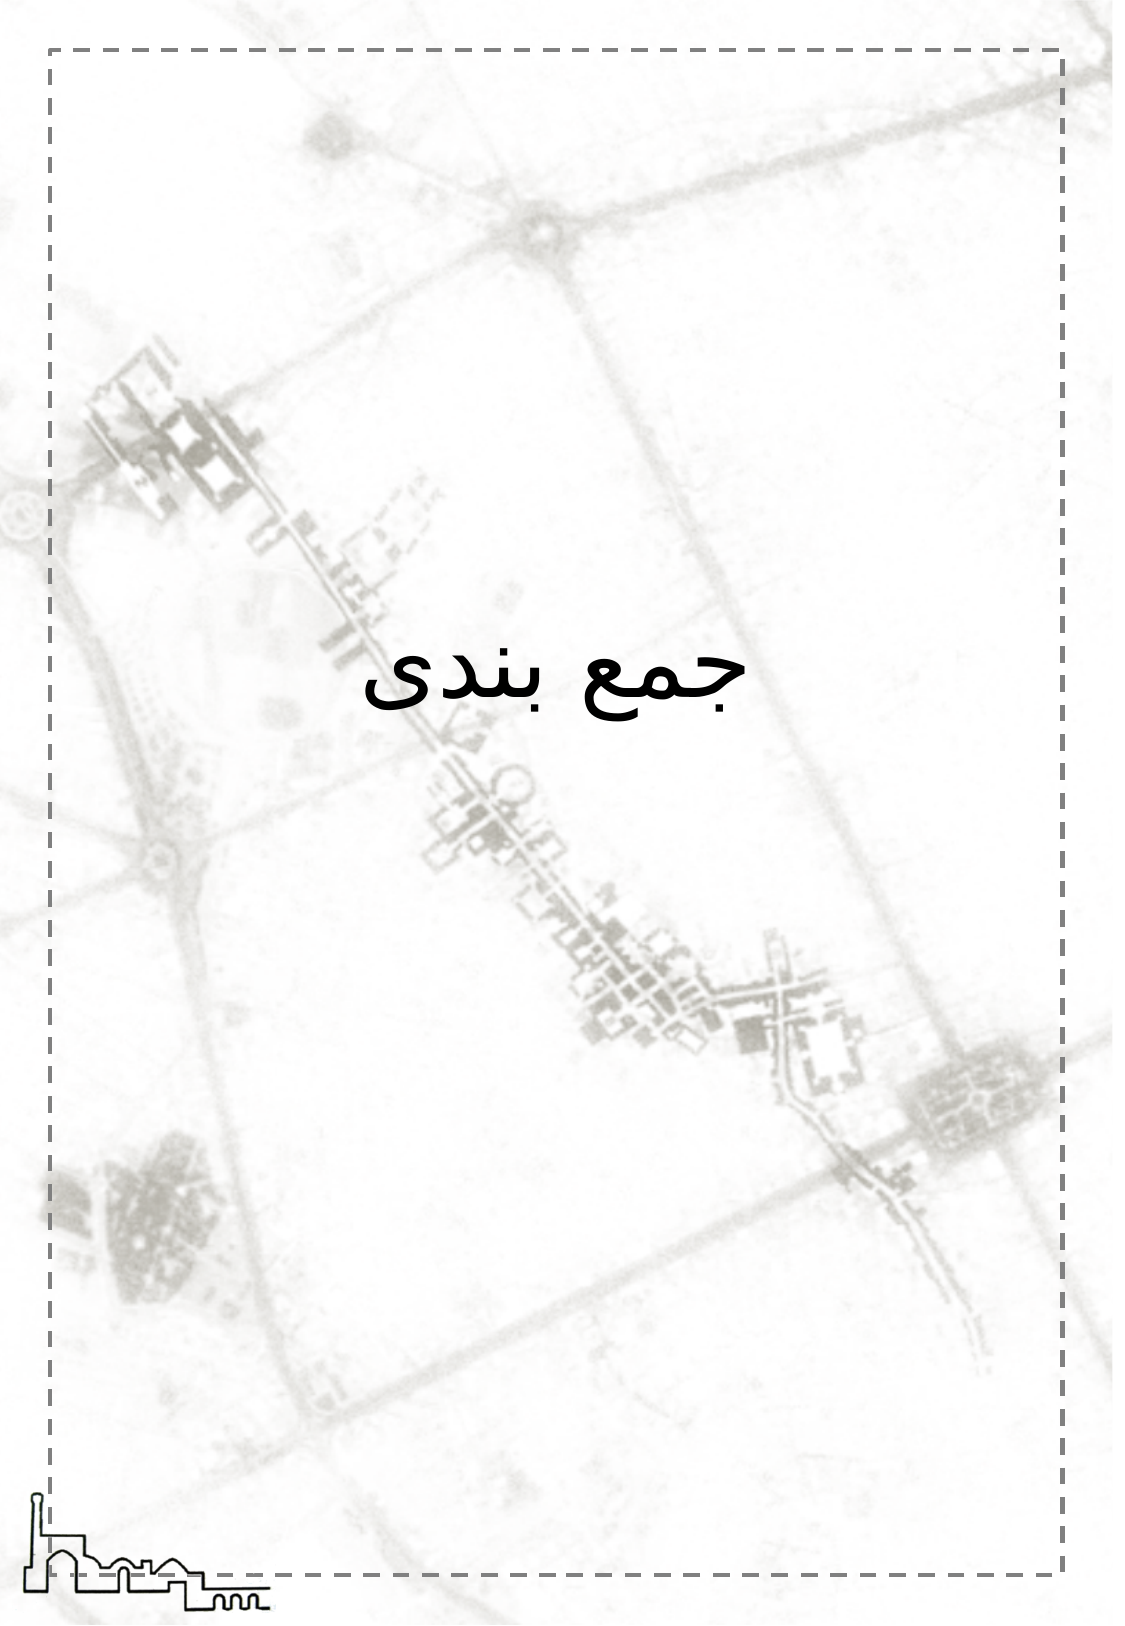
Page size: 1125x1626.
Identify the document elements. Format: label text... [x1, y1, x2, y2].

picture [13, 1419, 275, 1625]
text_box جمع بندی [48, 48, 1065, 254]
text_box جمع بندی [48, 1378, 1065, 1577]
picture [0, 255, 1125, 1369]
